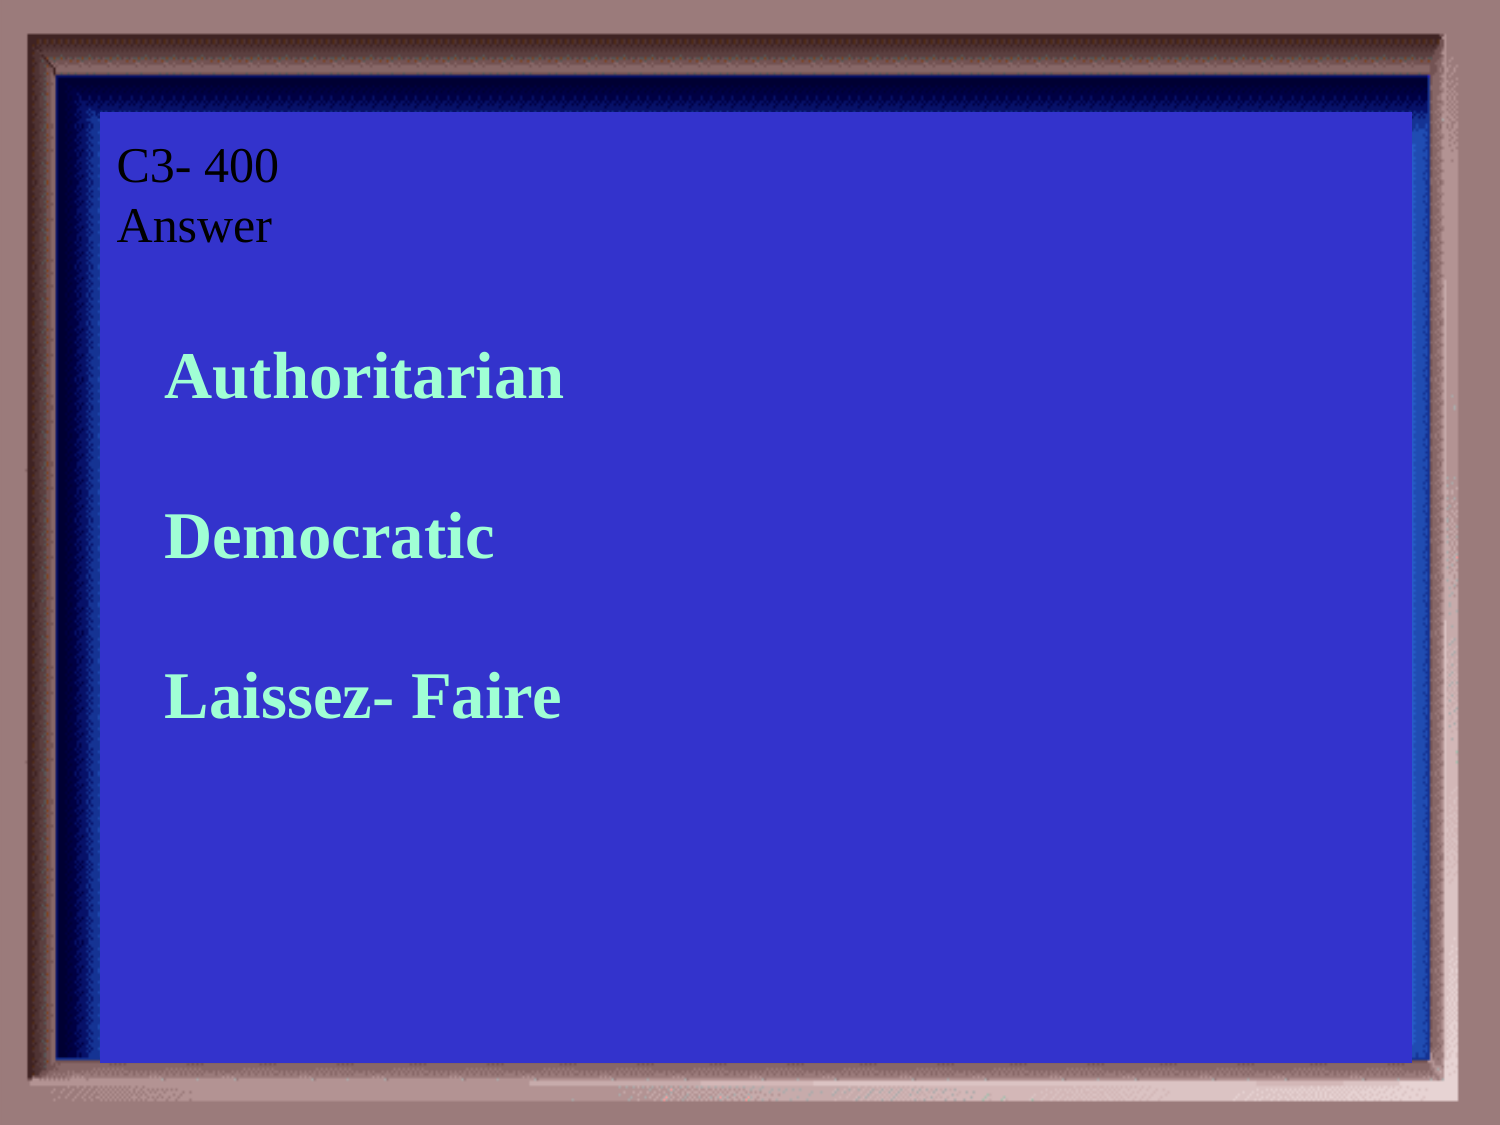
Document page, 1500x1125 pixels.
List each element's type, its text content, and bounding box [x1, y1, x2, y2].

text_box C3- 400 Answer [101, 124, 295, 260]
text_box [74, 124, 1350, 570]
picture [0, 0, 1500, 1125]
text_box Authoritarian Democratic Laissez- Faire [149, 324, 1350, 740]
text_box [99, 112, 1413, 1063]
